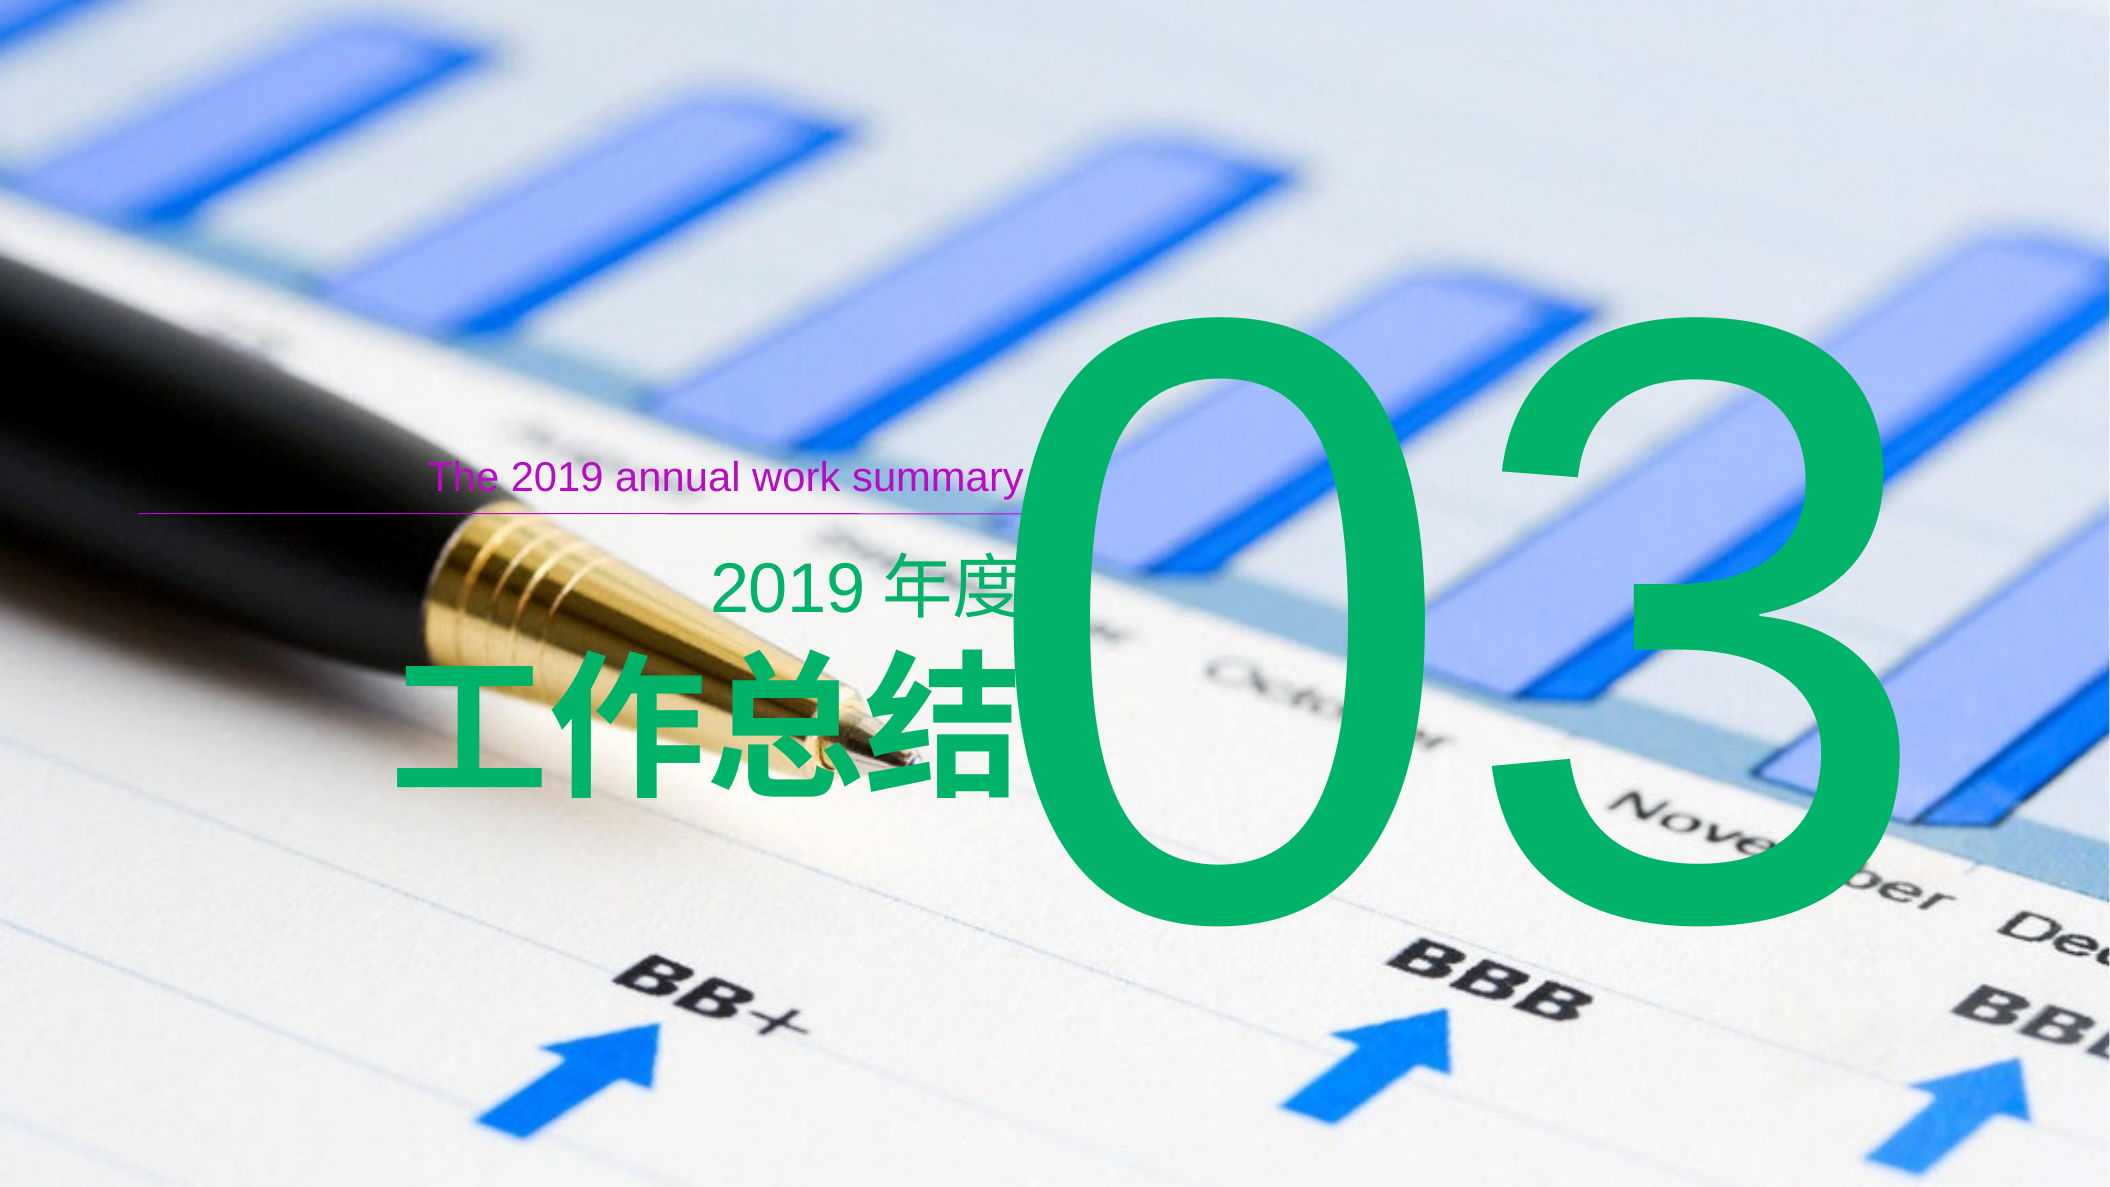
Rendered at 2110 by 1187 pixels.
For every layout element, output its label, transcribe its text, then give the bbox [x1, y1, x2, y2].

text_box The 2019 annual work summary [412, 441, 965, 507]
text_box 2019年度 工作总结 [375, 534, 965, 824]
text_box [0, 0, 2110, 1187]
text_box 03 [965, 50, 1953, 1098]
